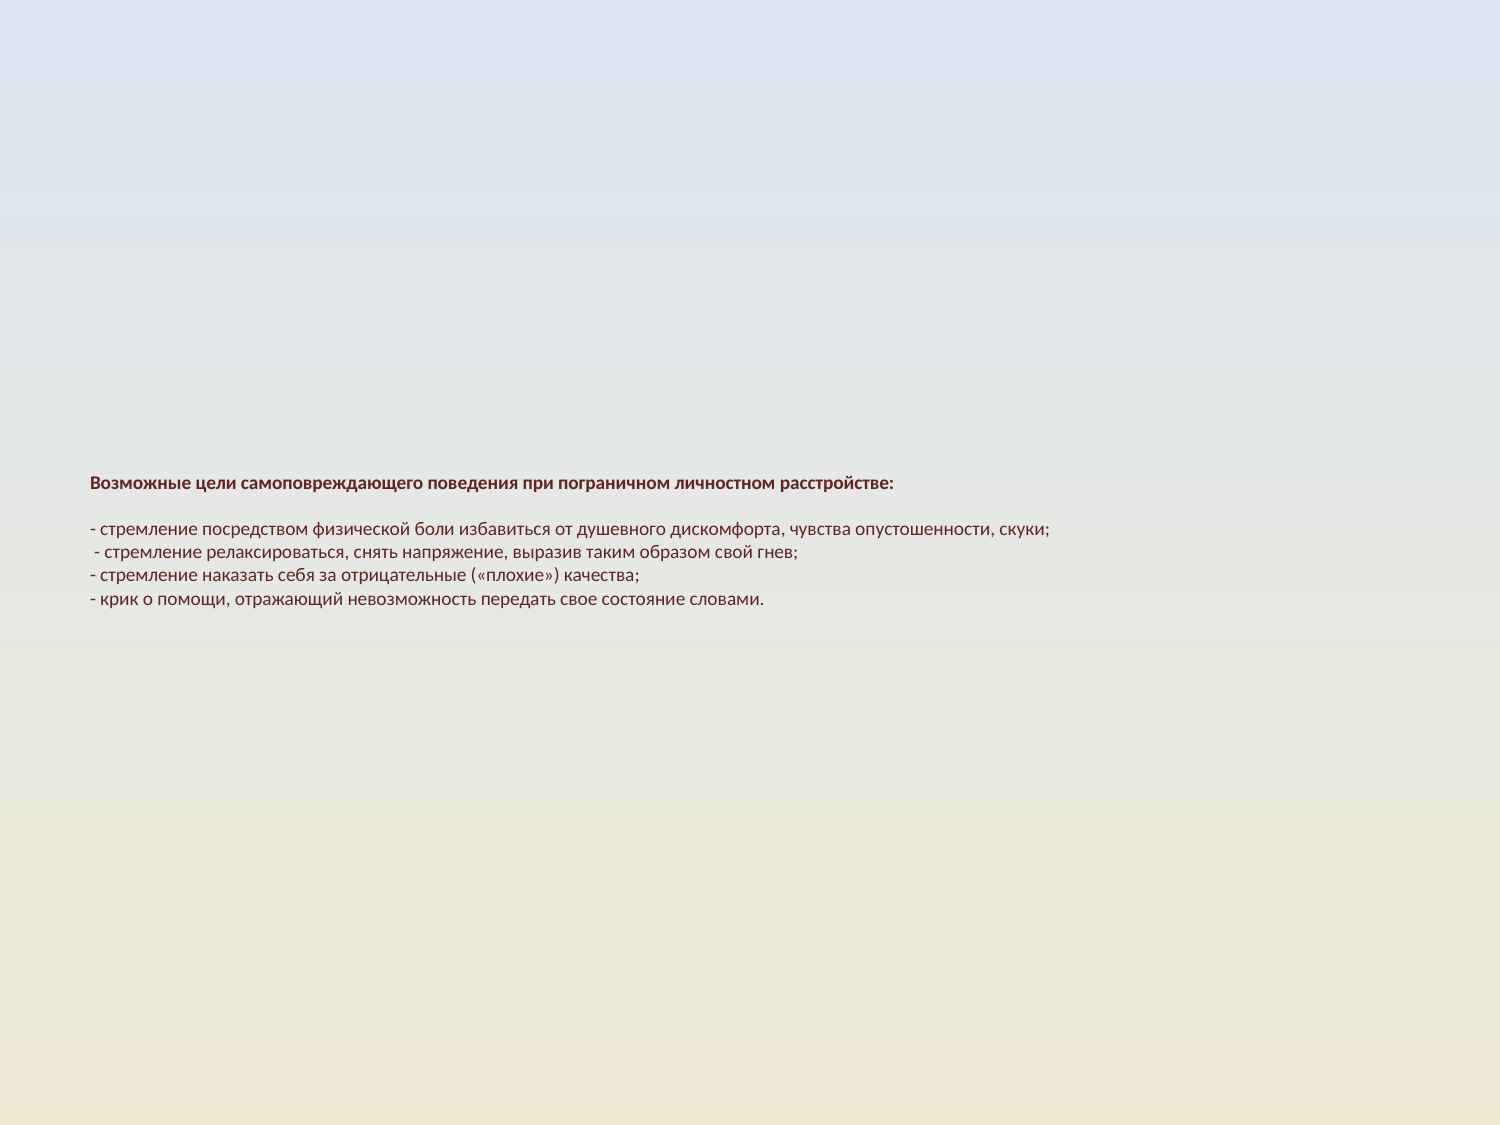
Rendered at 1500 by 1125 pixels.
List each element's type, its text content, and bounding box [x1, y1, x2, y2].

title Возможные цели самоповреждающего поведения при пограничном личностном расстройстве: - стремление посредством физической боли избавиться от душевного дискомфорта, чувства опустошенности, скуки; - стремление релаксироваться, снять напряжение, выразив таким образом свой гнев; - стремление наказать себя за отрицательные («плохие») качества; - крик о помощи, отражающий невозможность передать свое состояние словами. [74, 44, 1426, 1067]
